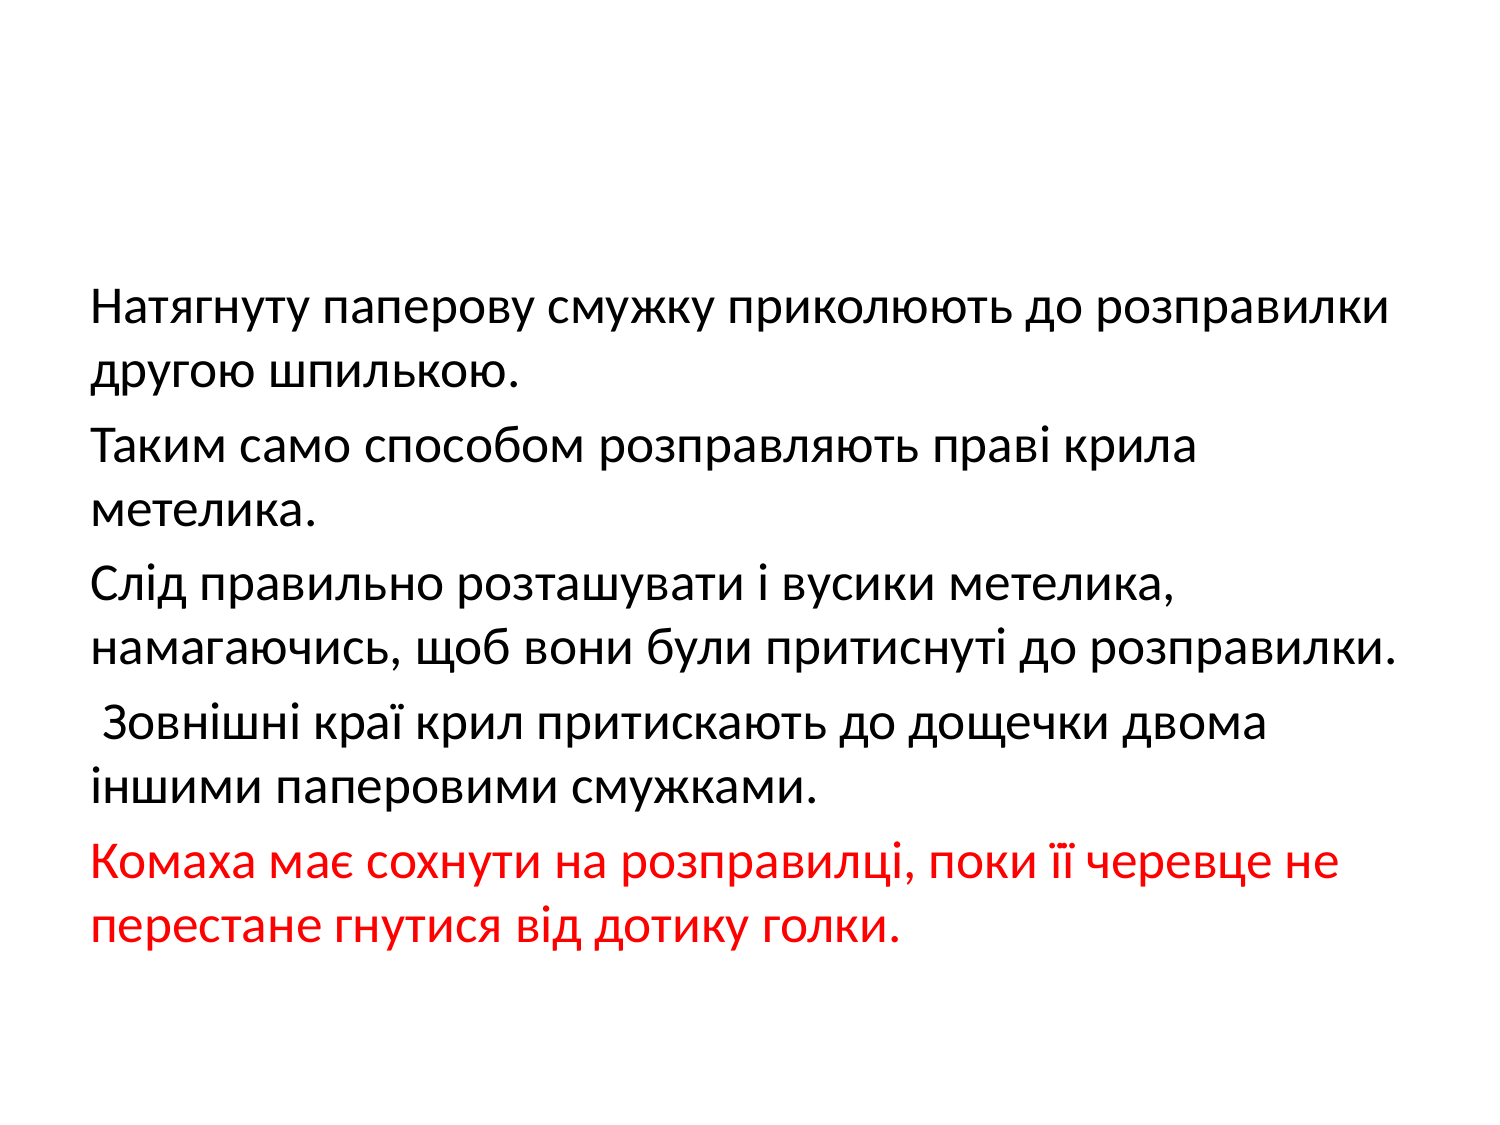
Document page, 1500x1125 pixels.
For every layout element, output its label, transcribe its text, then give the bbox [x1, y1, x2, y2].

list Натягнуту паперову смужку приколюють до розправилки другою шпилькою. Таким само способом розправляють праві крила метелика. Слід правильно розташувати і вусики метелика, намагаючись, щоб вони були притиснуті до розправилки. Зовнішні краї крил притискають до дощечки двома іншими паперовими смужками. Комаха має сохнути на розправилці, поки її черевце не перестане гнутися від дотику голки. [75, 262, 1425, 1005]
